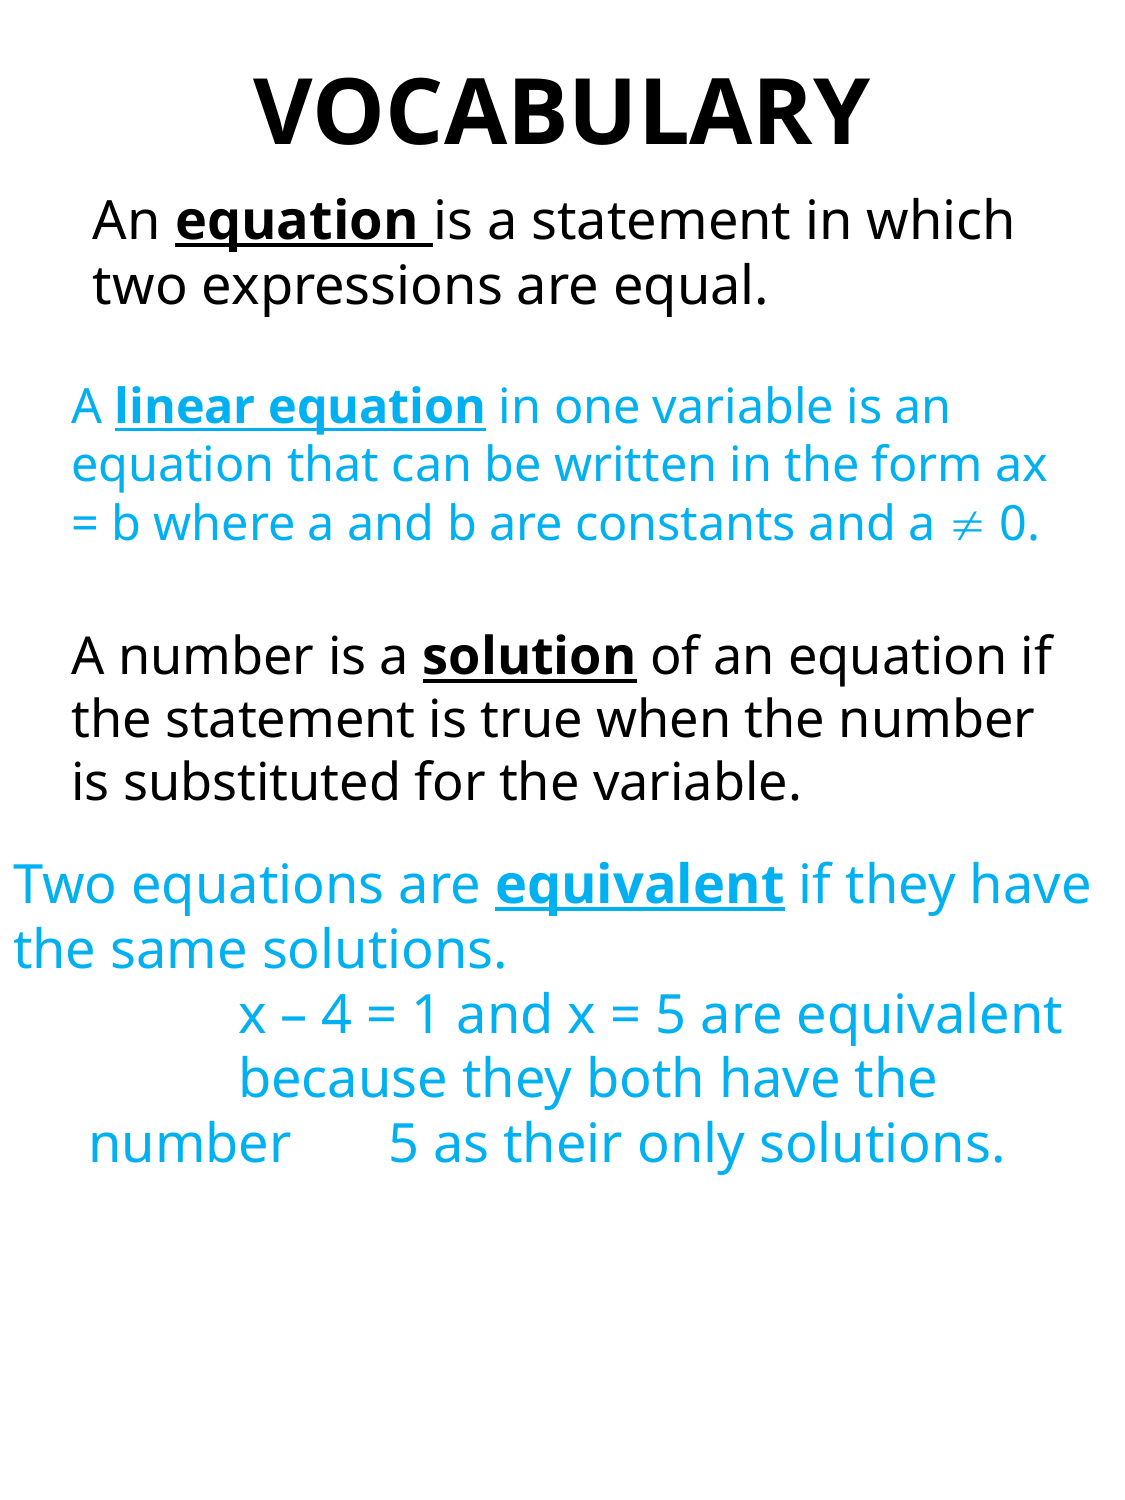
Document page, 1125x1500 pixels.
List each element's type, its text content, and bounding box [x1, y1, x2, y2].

text_box A linear equation in one variable is an equation that can be written in the form ax = b where a and b are constants and a  0. [56, 337, 1069, 588]
text_box An equation is a statement in which two expressions are equal. [77, 162, 1091, 338]
text_box Two equations are equivalent if they have the same solutions. x – 4 = 1 and x = 5 are equivalent because they both have the number 5 as their only solutions. [0, 841, 1124, 1182]
text_box A number is a solution of an equation if the statement is true when the number is substituted for the variable. [56, 591, 1069, 841]
title VOCABULARY [56, 24, 1069, 190]
